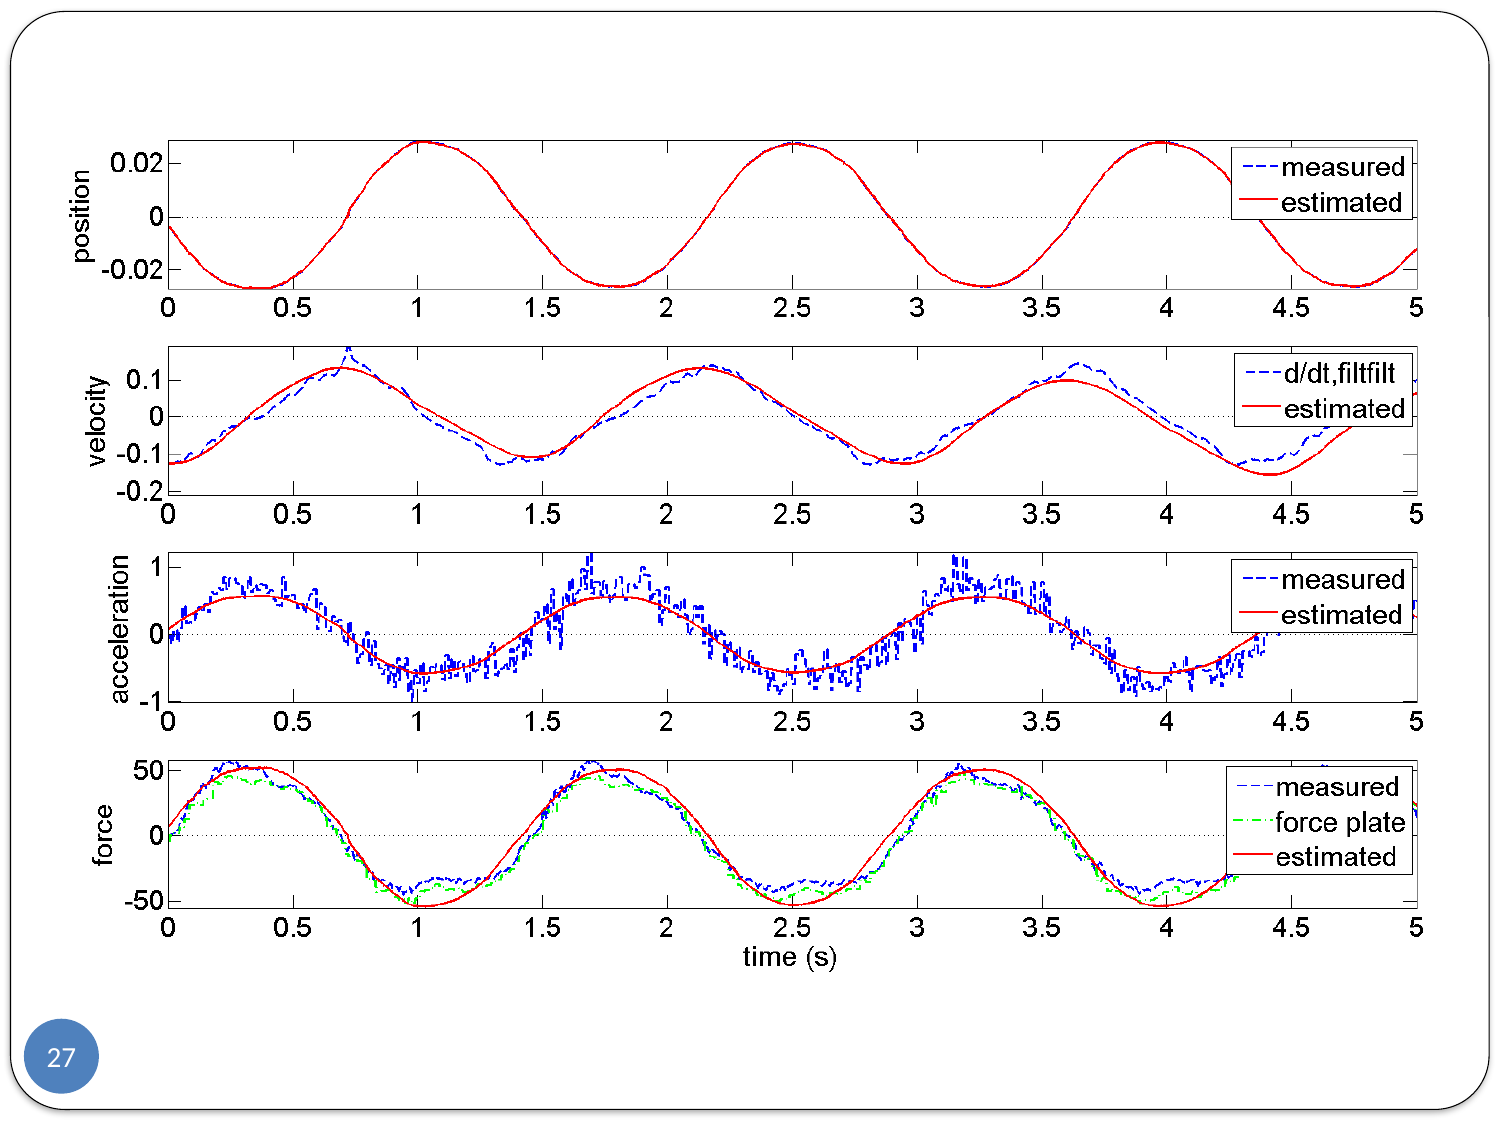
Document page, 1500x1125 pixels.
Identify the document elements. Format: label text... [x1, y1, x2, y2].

slide_number 27 [23, 1018, 99, 1094]
picture [62, 124, 1441, 976]
